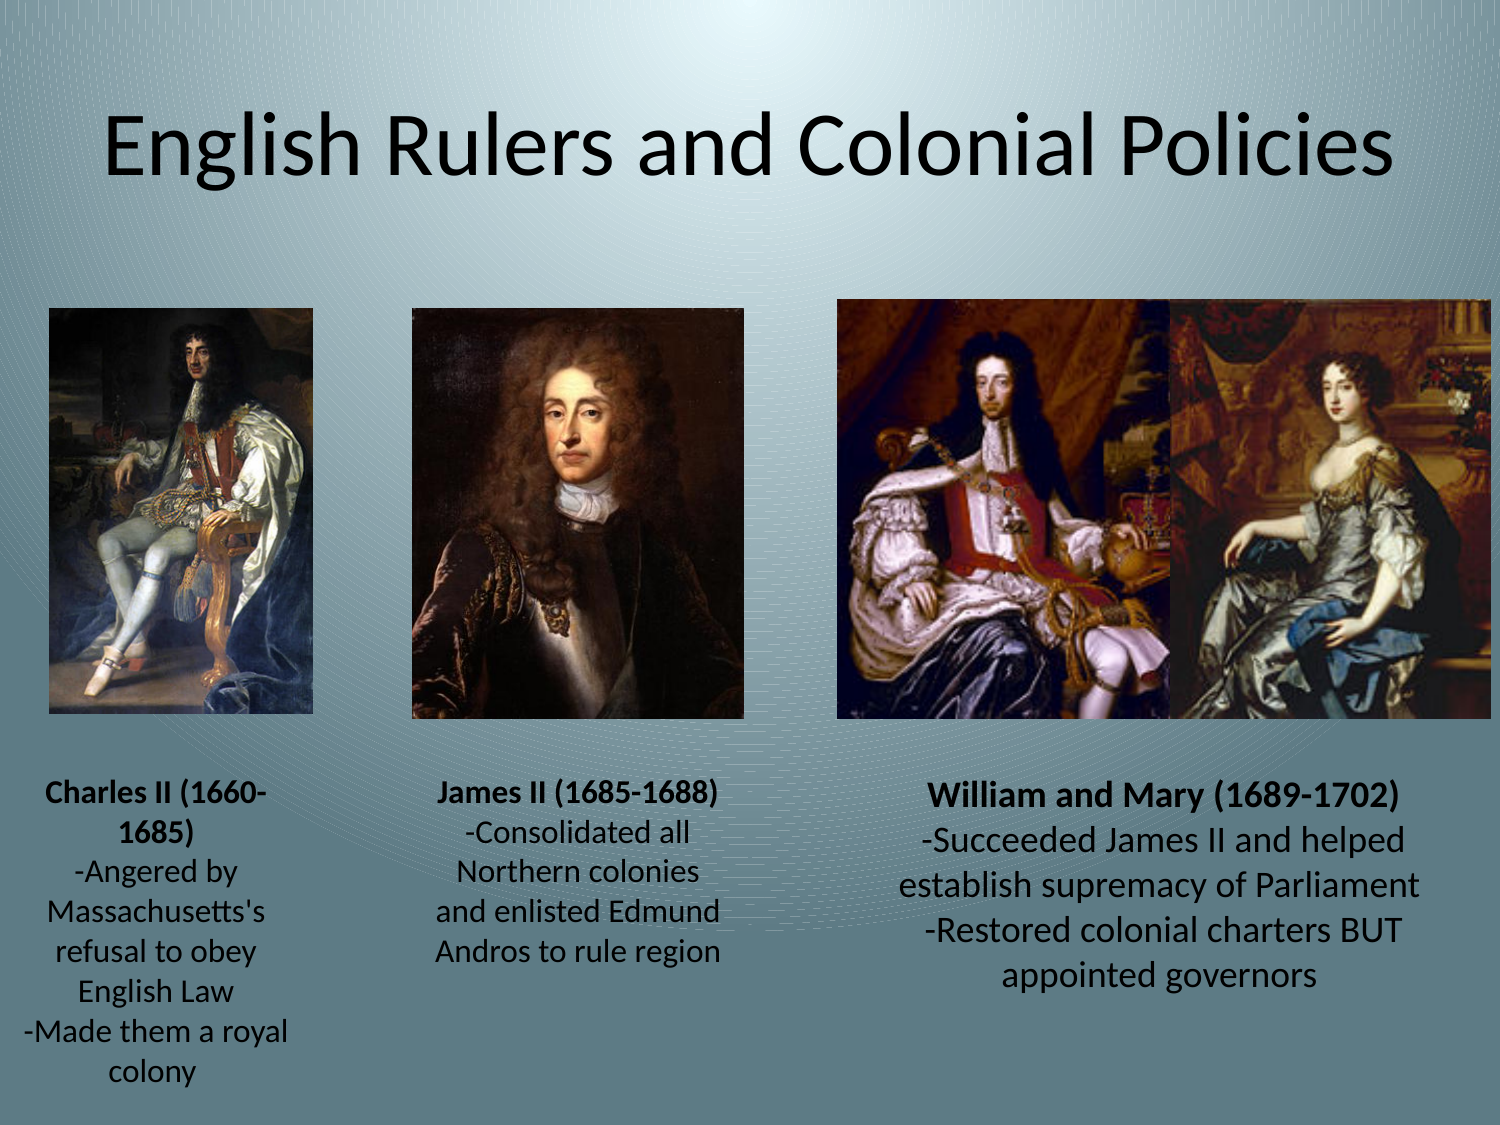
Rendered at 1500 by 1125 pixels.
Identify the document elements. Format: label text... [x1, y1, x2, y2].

text_box James II (1685-1688) -Consolidated all Northern colonies and enlisted Edmund Andros to rule region [412, 762, 744, 977]
text_box Charles II (1660-1685) -Angered by Massachusetts's refusal to obey English Law -Made them a royal colony [0, 762, 313, 1097]
title English Rulers and Colonial Policies [75, 45, 1425, 233]
picture [49, 308, 313, 714]
text_box William and Mary (1689-1702) -Succeeded James II and helped establish supremacy of Parliament -Restored colonial charters BUT appointed governors [837, 762, 1491, 1003]
picture [837, 299, 1491, 719]
picture [412, 308, 744, 719]
